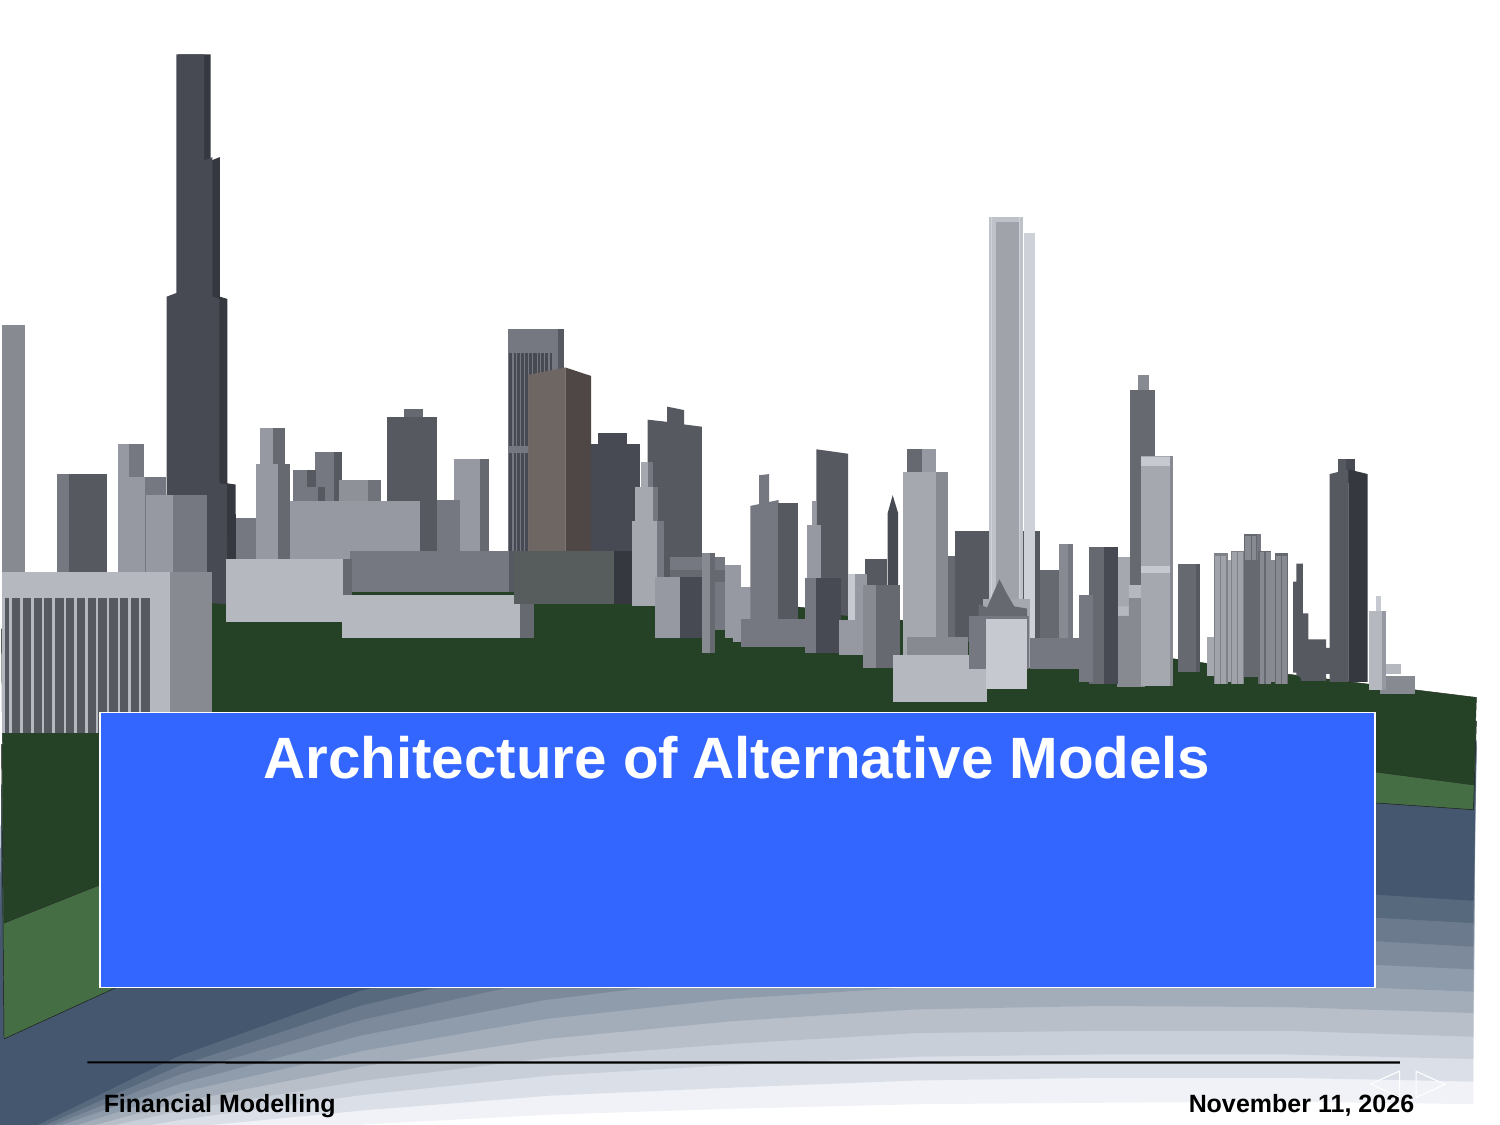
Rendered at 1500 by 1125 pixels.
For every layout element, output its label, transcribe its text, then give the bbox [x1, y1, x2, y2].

title Architecture of Alternative Models [99, 712, 1376, 988]
